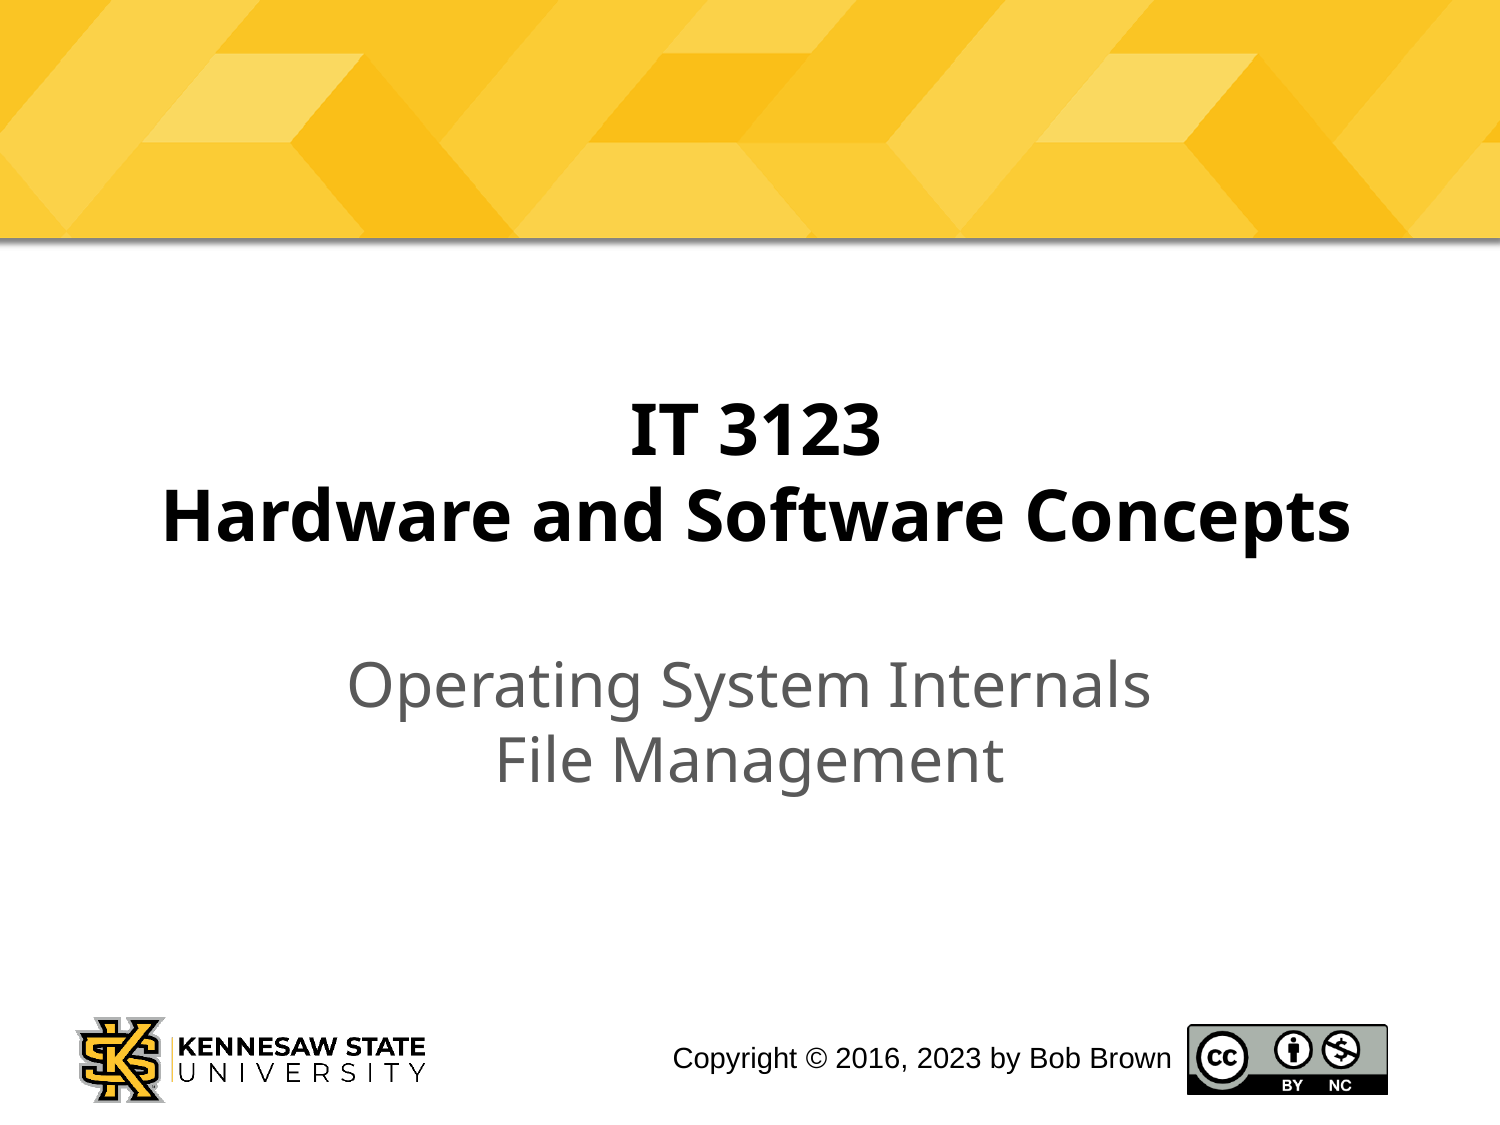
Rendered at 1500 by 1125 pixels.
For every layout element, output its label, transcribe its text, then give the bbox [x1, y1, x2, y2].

subtitle Operating System Internals File Management [225, 637, 1275, 925]
title IT 3123 Hardware and Software Concepts [87, 349, 1425, 591]
picture [75, 1017, 425, 1103]
picture [1187, 1024, 1388, 1095]
picture [0, 0, 1500, 251]
